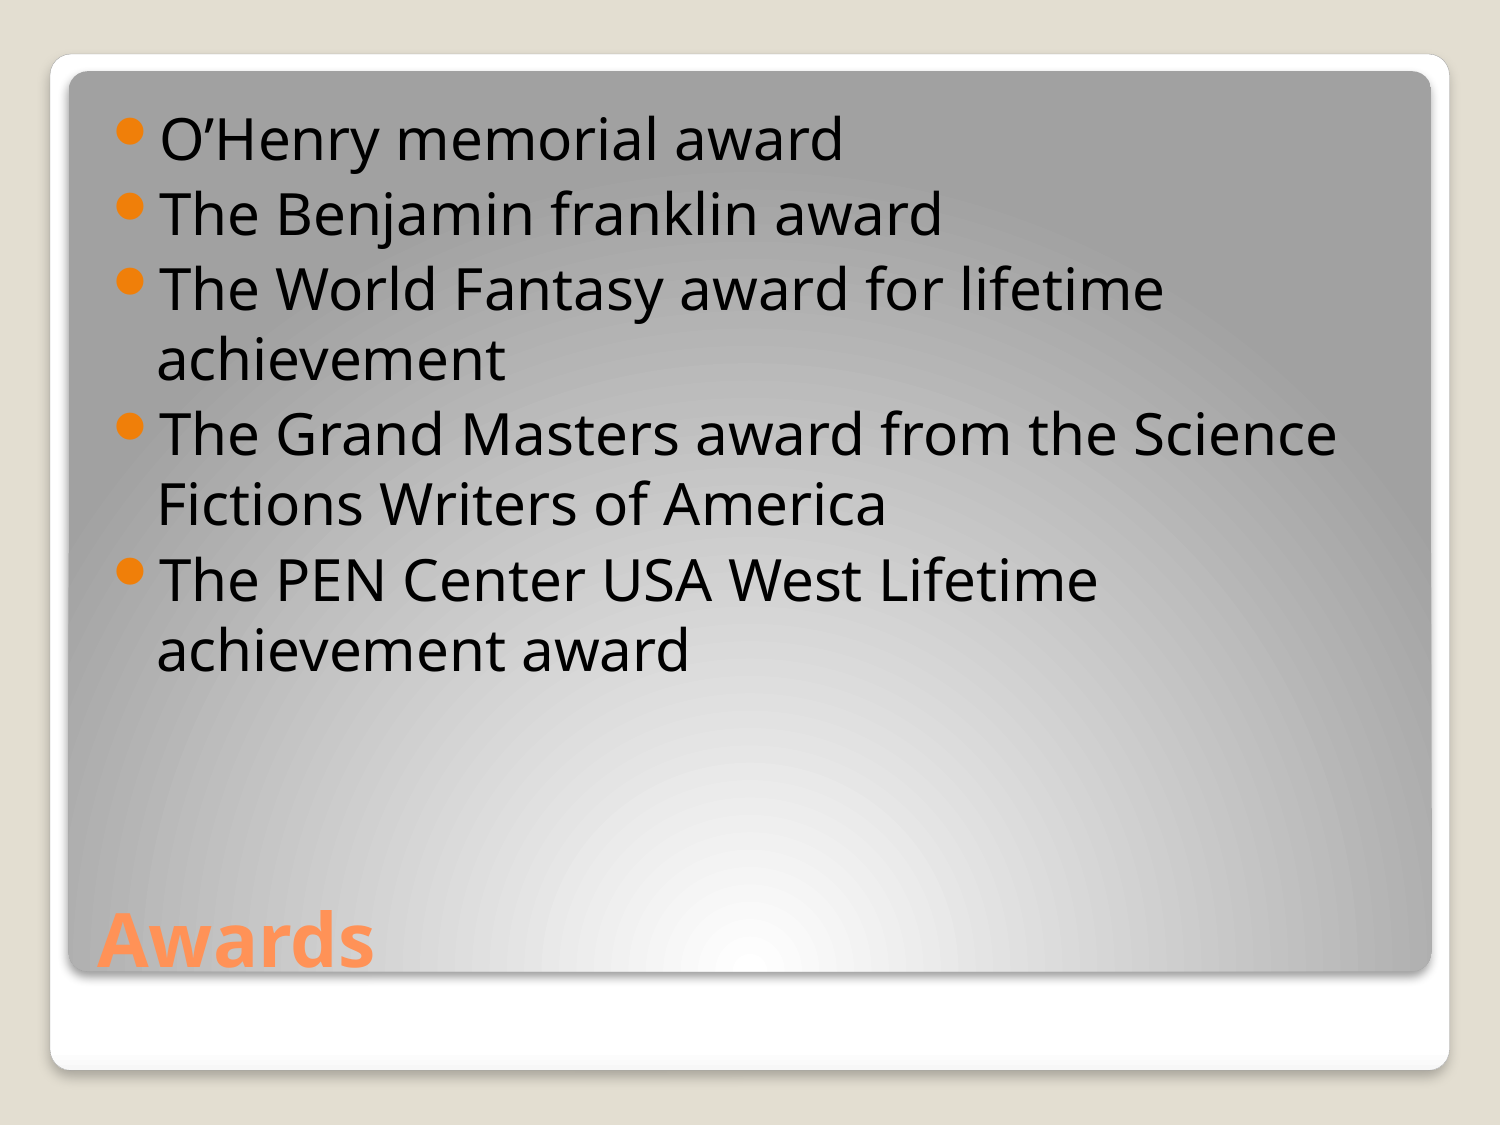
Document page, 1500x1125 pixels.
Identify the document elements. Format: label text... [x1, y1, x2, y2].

list O’Henry memorial award The Benjamin franklin award The World Fantasy award for lifetime achievement The Grand Masters award from the Science Fictions Writers of America The PEN Center USA West Lifetime achievement award [82, 86, 1425, 774]
title Awards [82, 817, 1425, 990]
